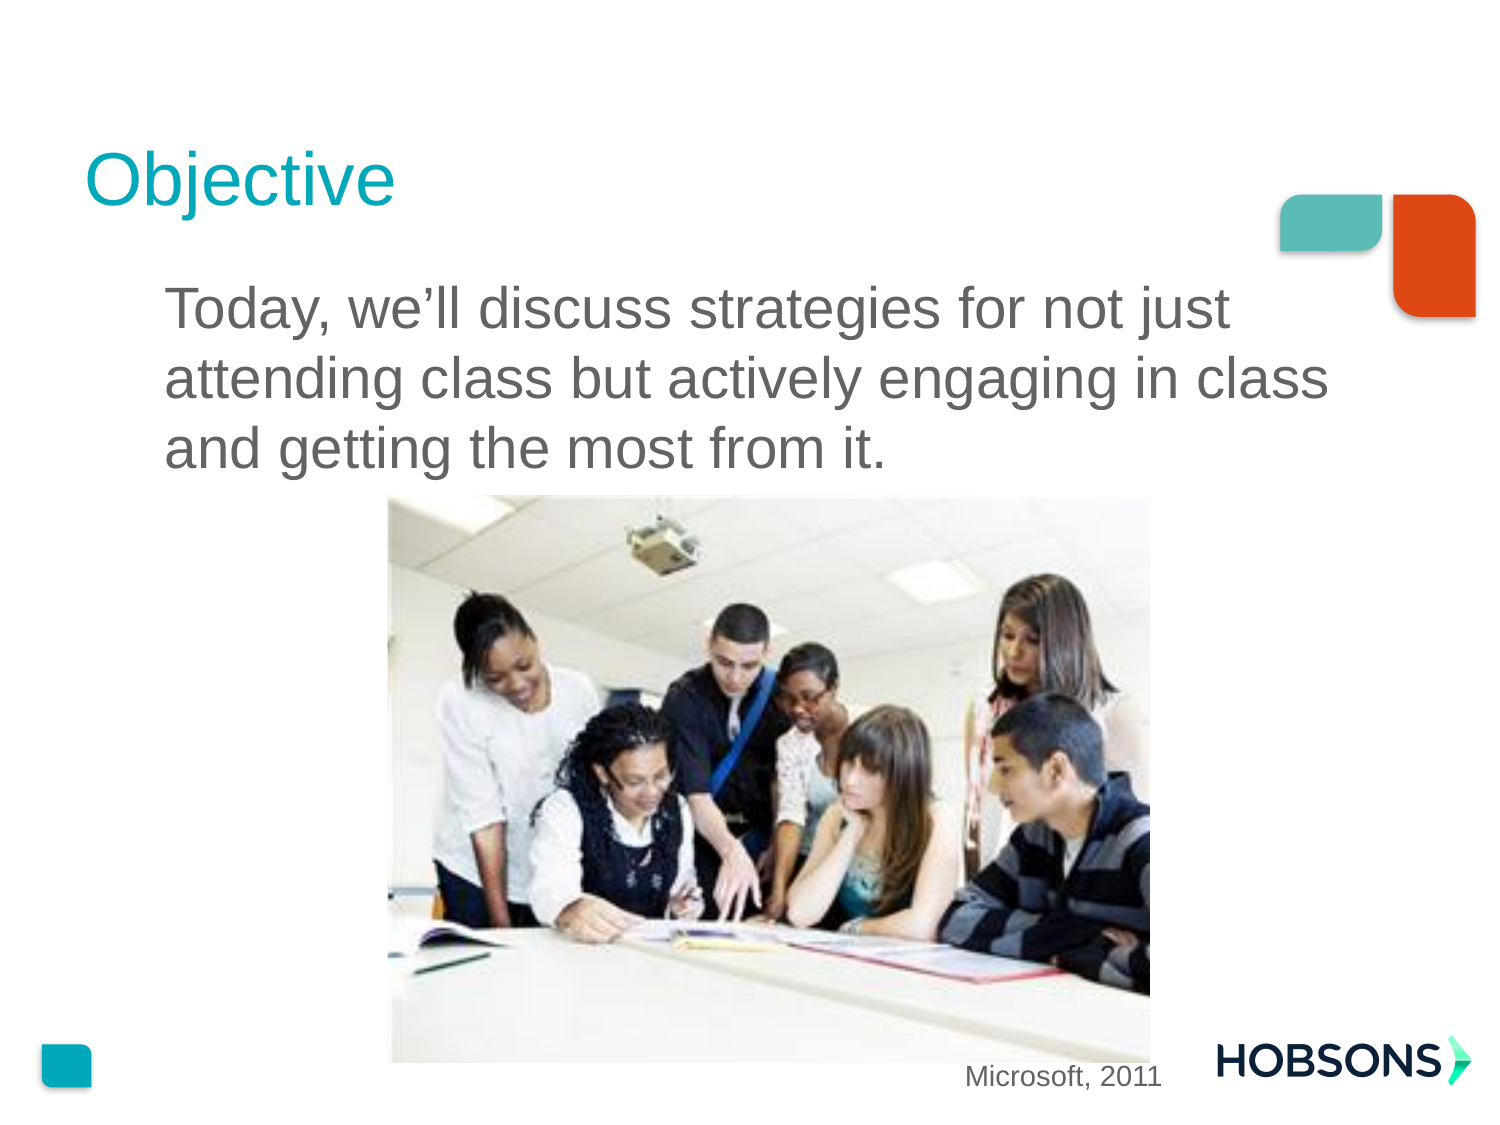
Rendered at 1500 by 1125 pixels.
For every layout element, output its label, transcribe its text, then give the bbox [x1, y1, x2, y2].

text_box Microsoft, 2011 [950, 1049, 1225, 1100]
picture [1208, 1030, 1481, 1091]
list Today, we’ll discuss strategies for not just attending class but actively engaging in class and getting the most from it. [75, 262, 1425, 1005]
picture [387, 495, 1151, 1063]
title Objective [69, 48, 1239, 236]
